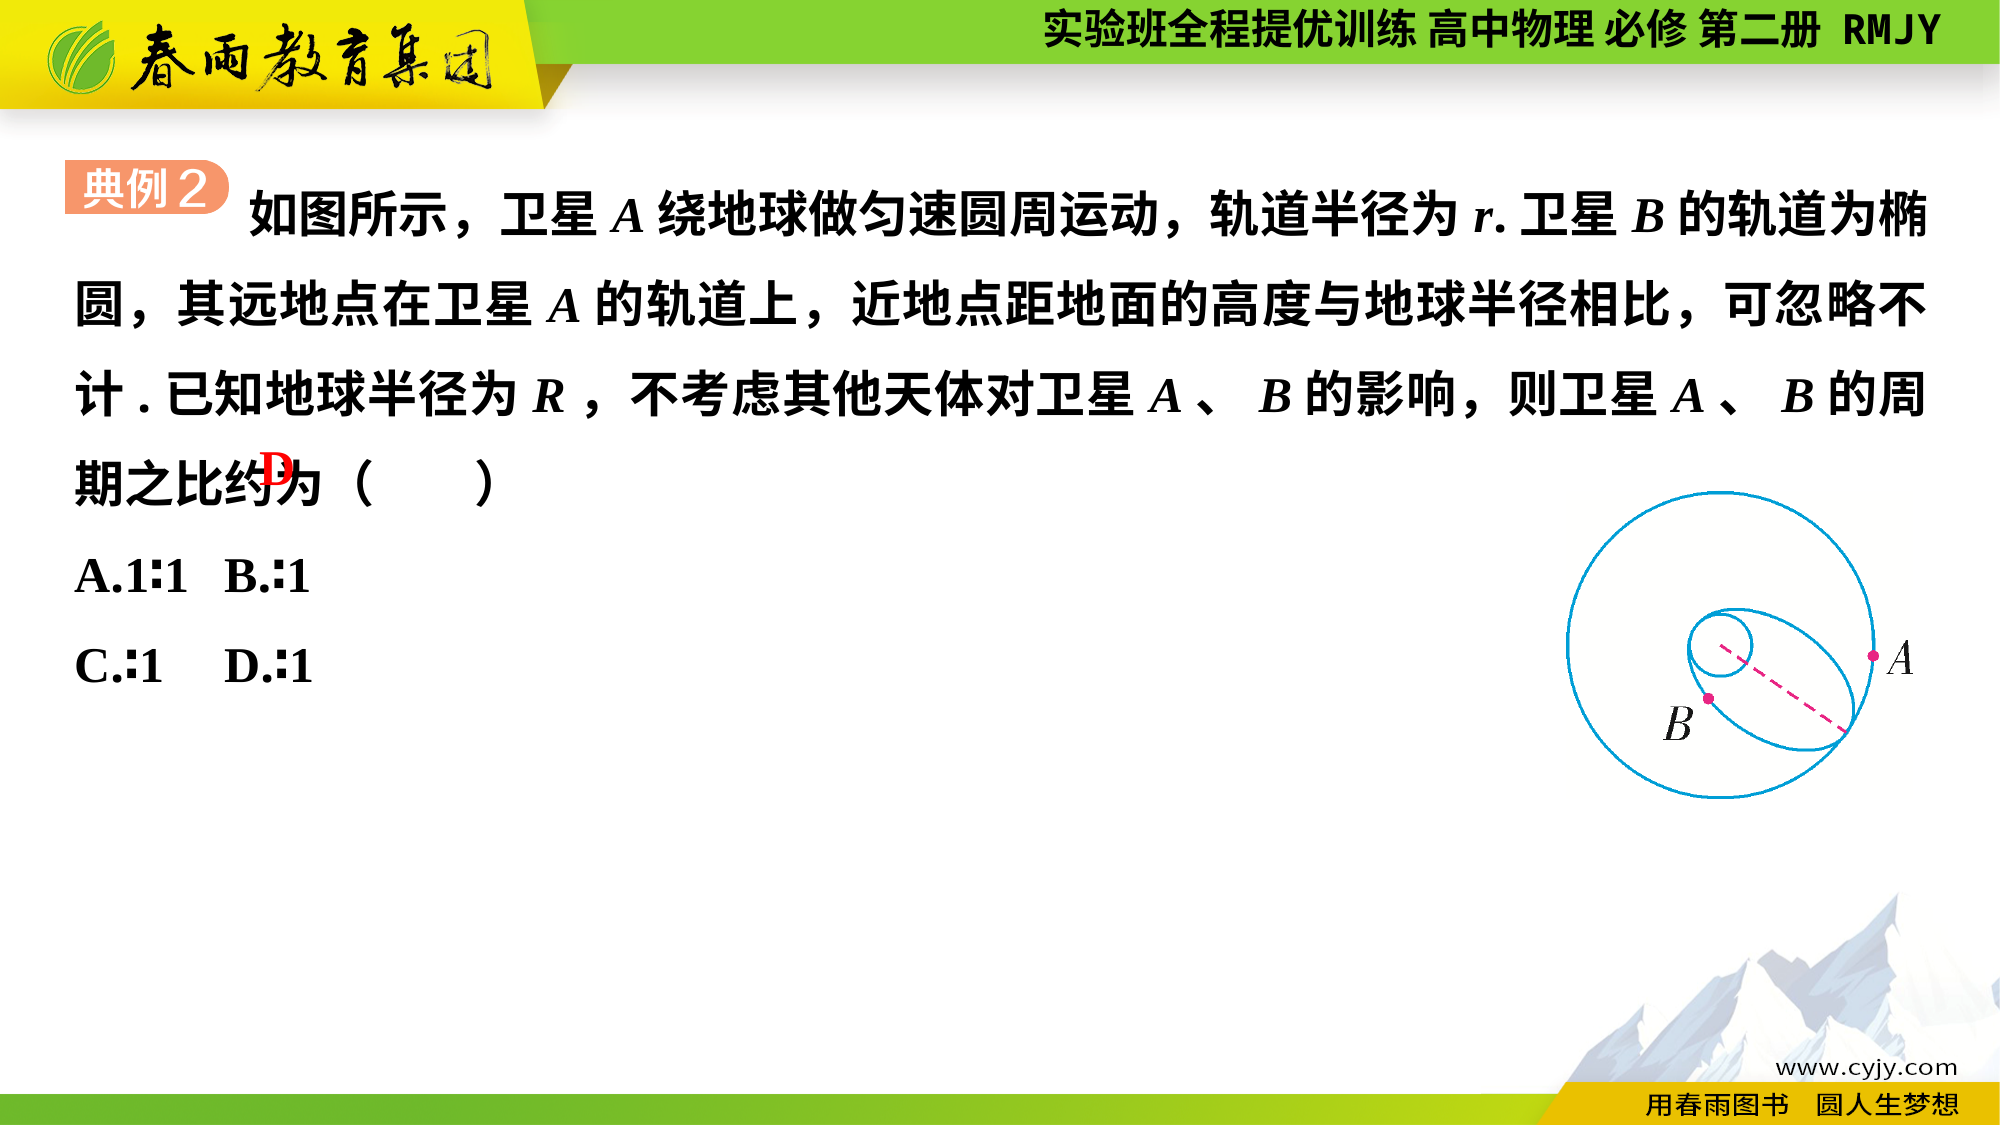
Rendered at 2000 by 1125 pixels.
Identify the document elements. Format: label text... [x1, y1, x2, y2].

text_box D [244, 428, 311, 503]
picture [0, 0, 2000, 1125]
